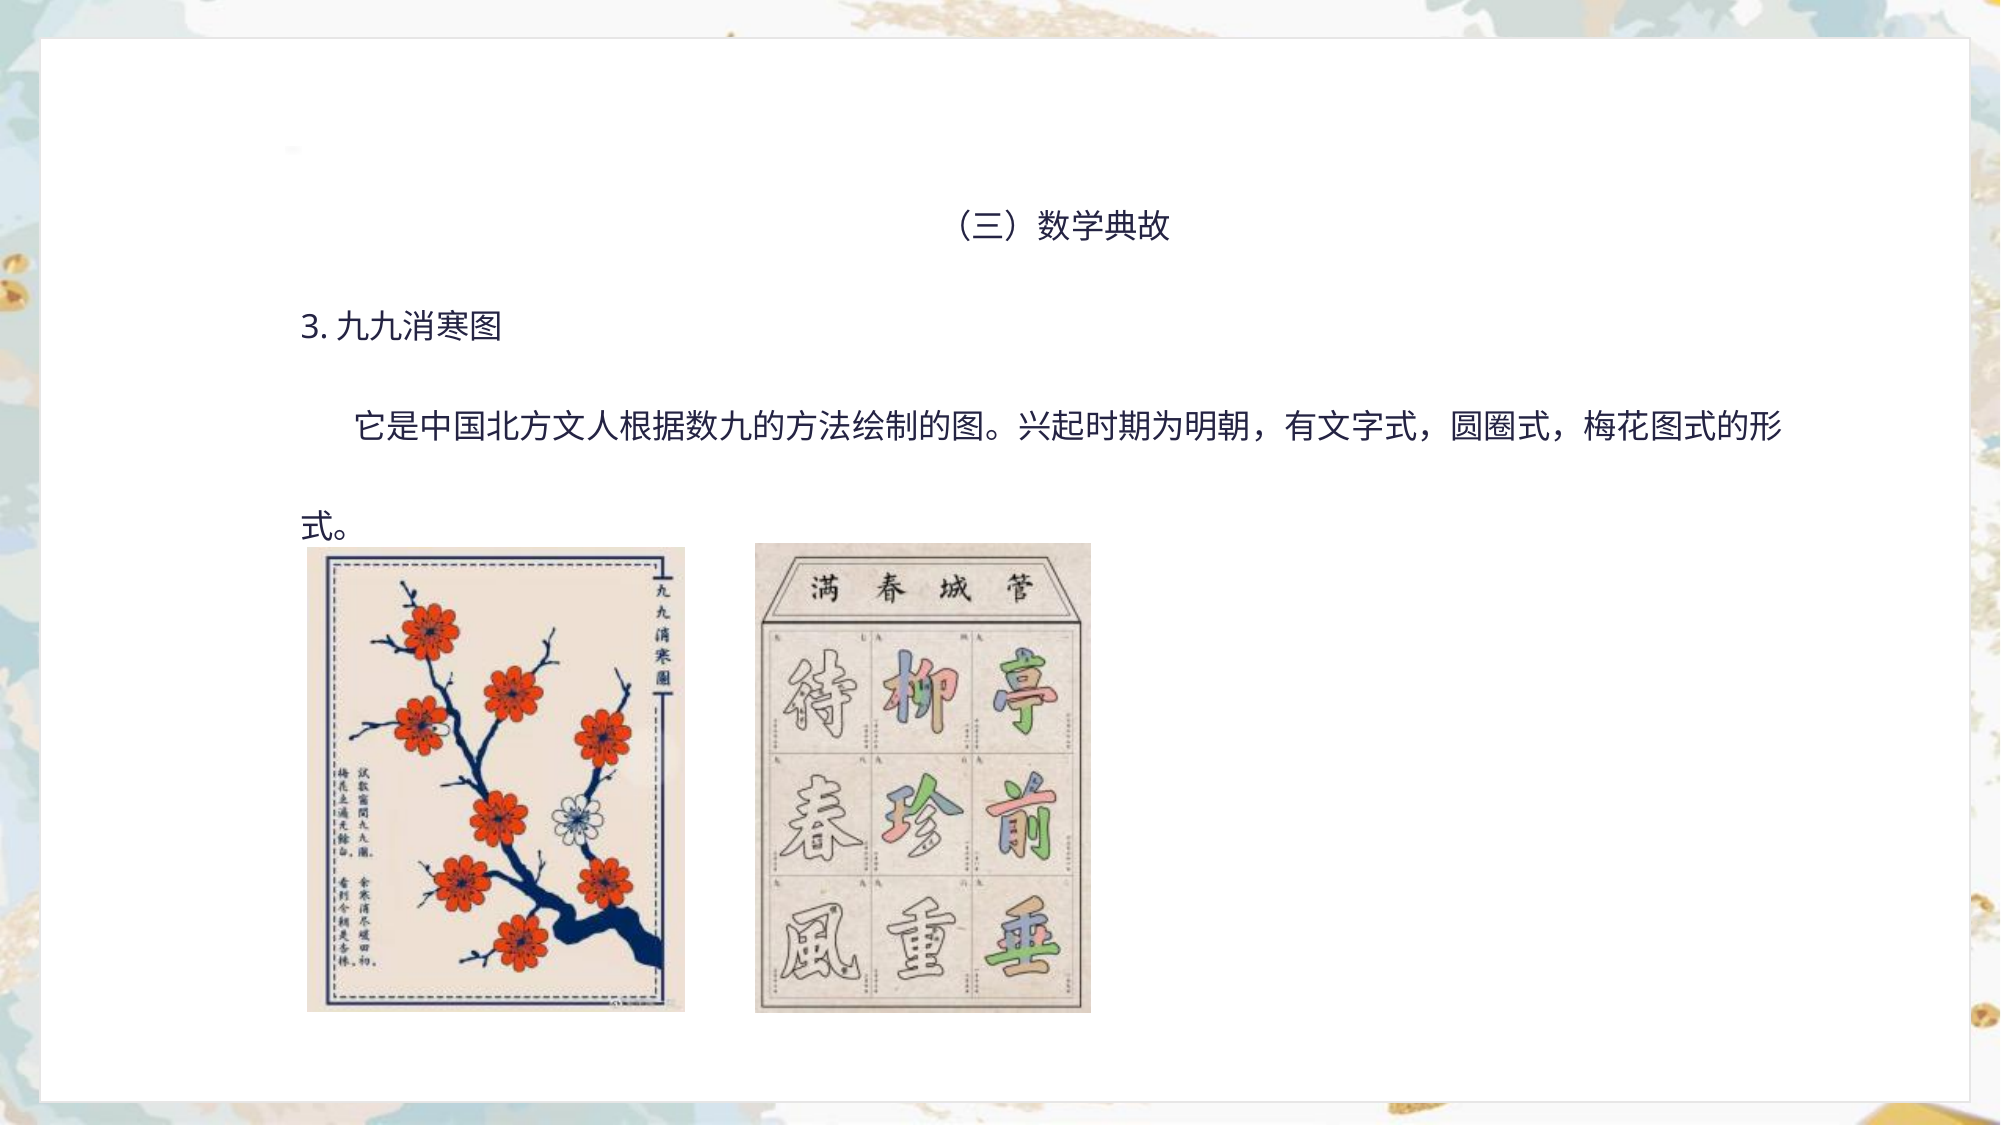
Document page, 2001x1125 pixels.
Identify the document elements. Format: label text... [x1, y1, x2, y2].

text_box （三）数学典故 3.九九消寒图 它是中国北方文人根据数九的方法绘制的图。兴起时期为明朝，有文字式，圆圈式，梅花图式的形式。 [285, 138, 1824, 952]
picture [0, 0, 2001, 1125]
